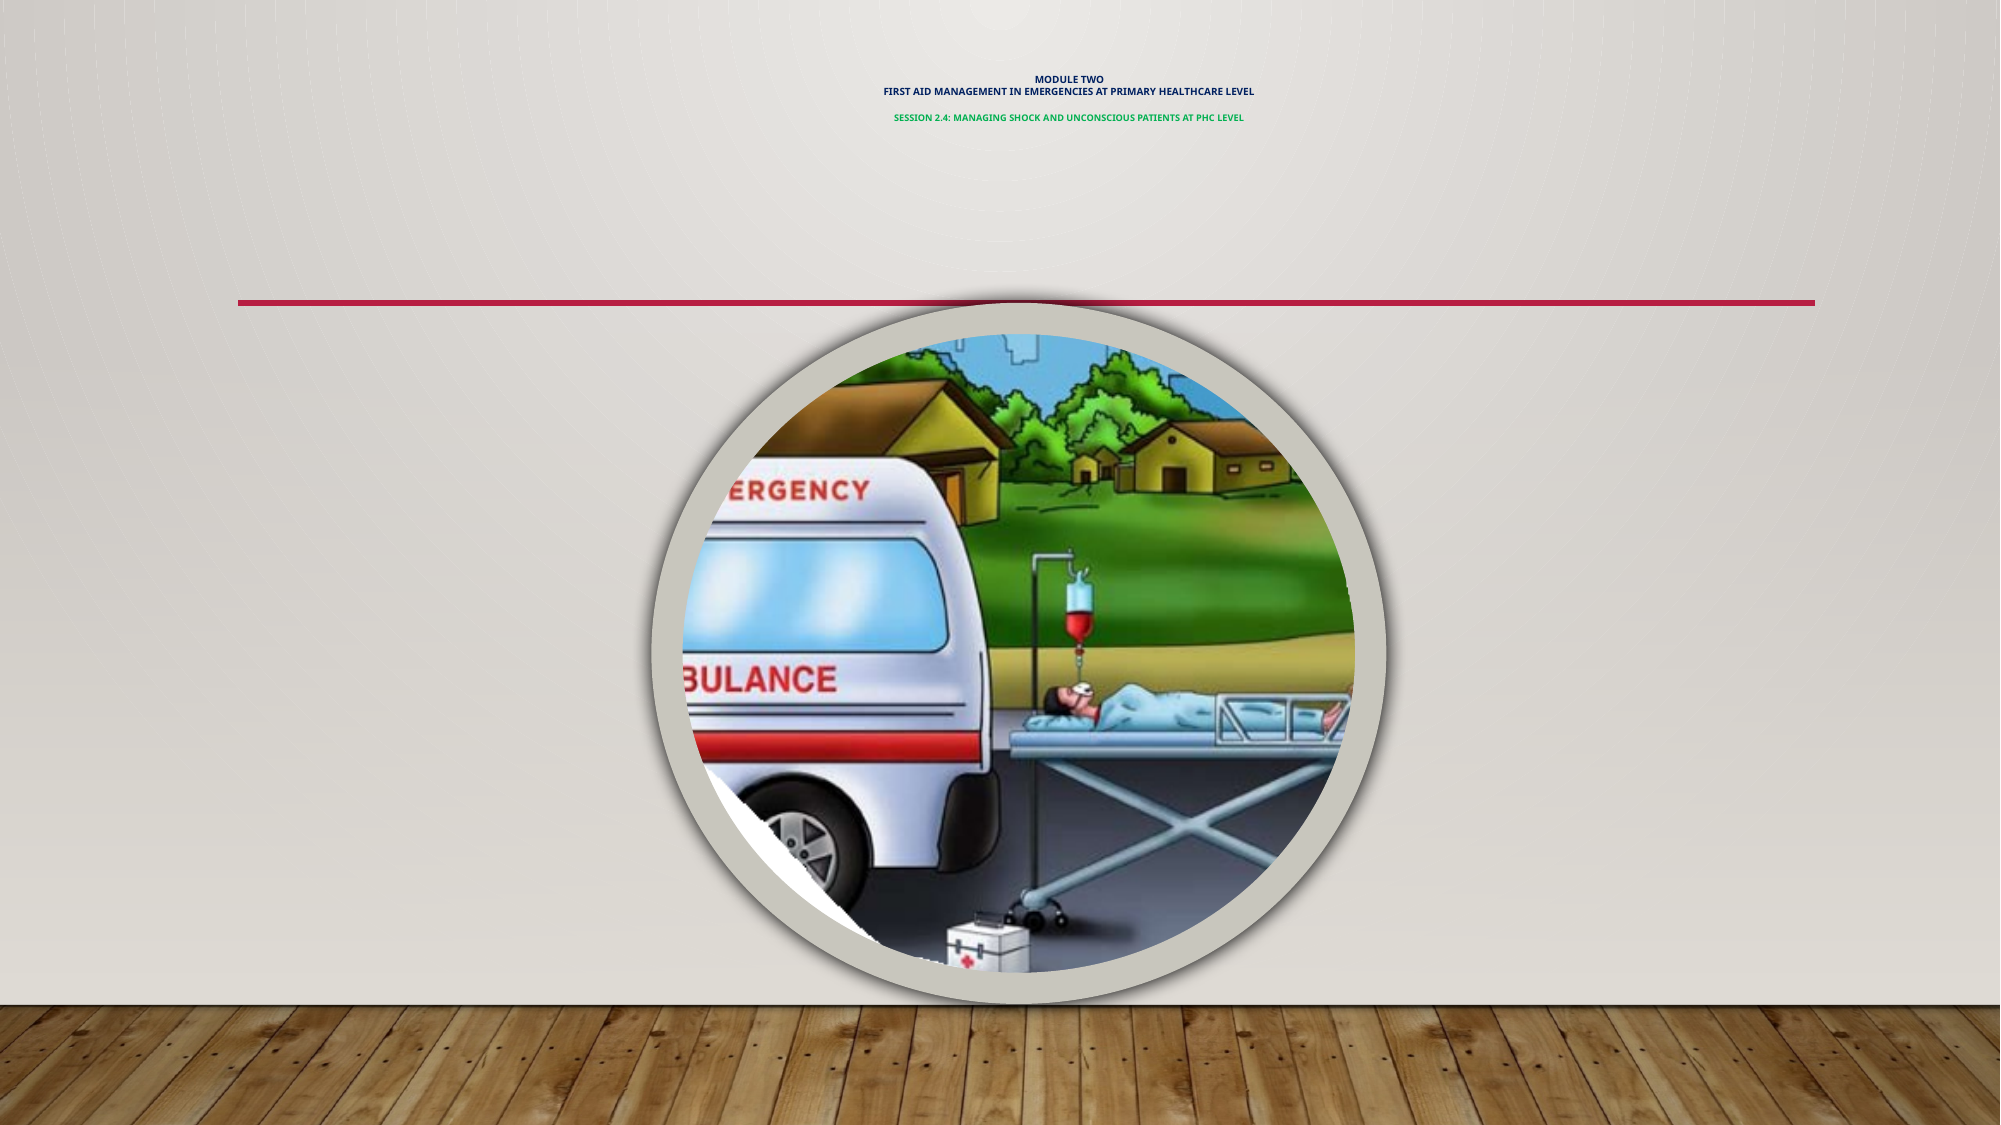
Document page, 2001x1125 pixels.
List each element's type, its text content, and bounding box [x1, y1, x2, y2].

title MODULE TWO FIRST AID MANAGEMENT IN EMERGENCIES AT PRIMARY HEALTHCARE LEVEL SESSION 2.4: MANAGING SHOCK AND UNCONSCIOUS PATIENTS AT PHC LEVEL [180, 65, 1960, 210]
picture [666, 318, 1371, 989]
picture [0, 1005, 2000, 1125]
